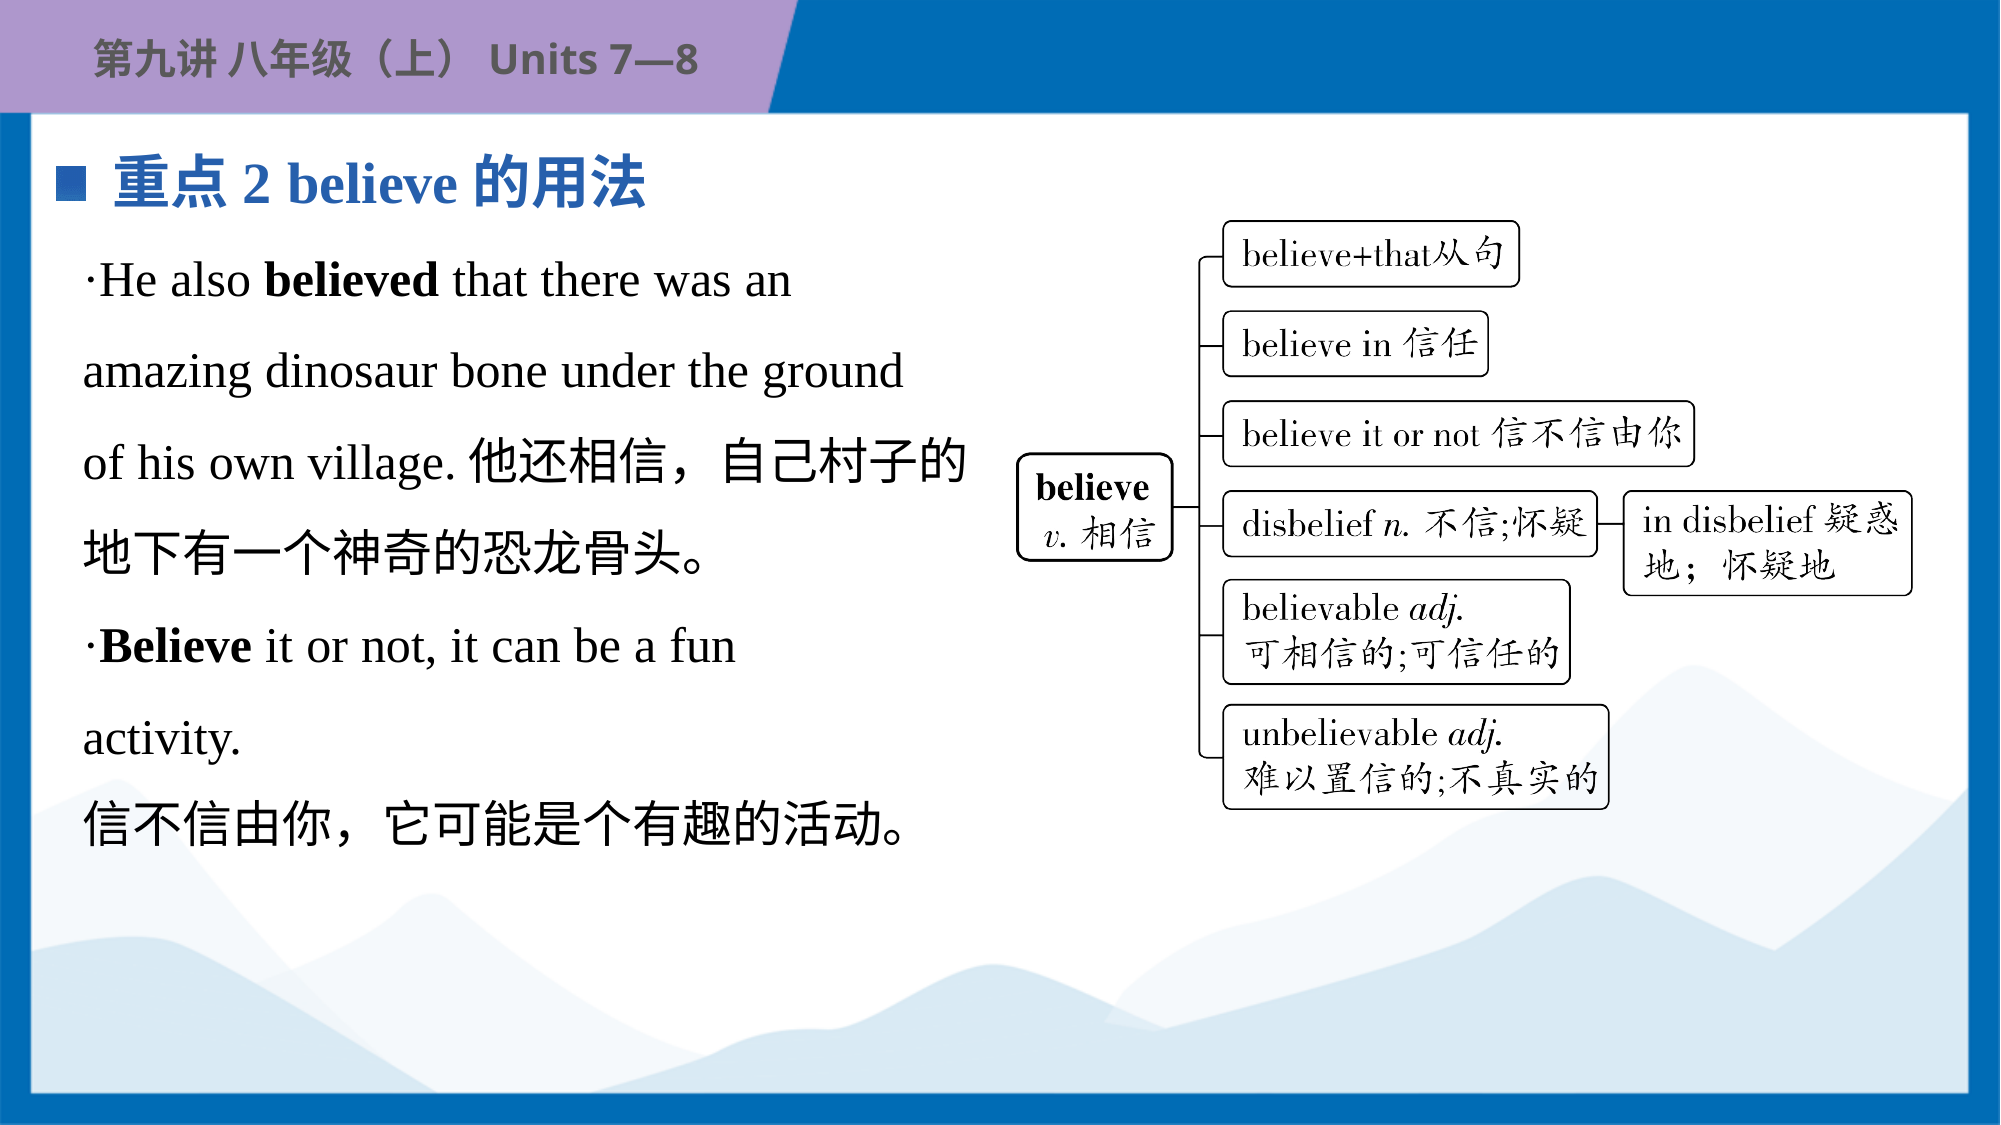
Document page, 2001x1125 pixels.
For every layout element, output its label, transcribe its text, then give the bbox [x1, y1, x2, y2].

text_box ·He also believed that there was an amazing dinosaur bone under the ground of his own village.他还相信，自己村子的 地下有一个神奇的恐龙骨头。 ·Believe it or not, it can be a fun activity. 信不信由你，它可能是个有趣的活动。 [82, 214, 1001, 843]
picture [0, 0, 2000, 1125]
text_box 重点2 believe的用法 [112, 144, 1917, 215]
